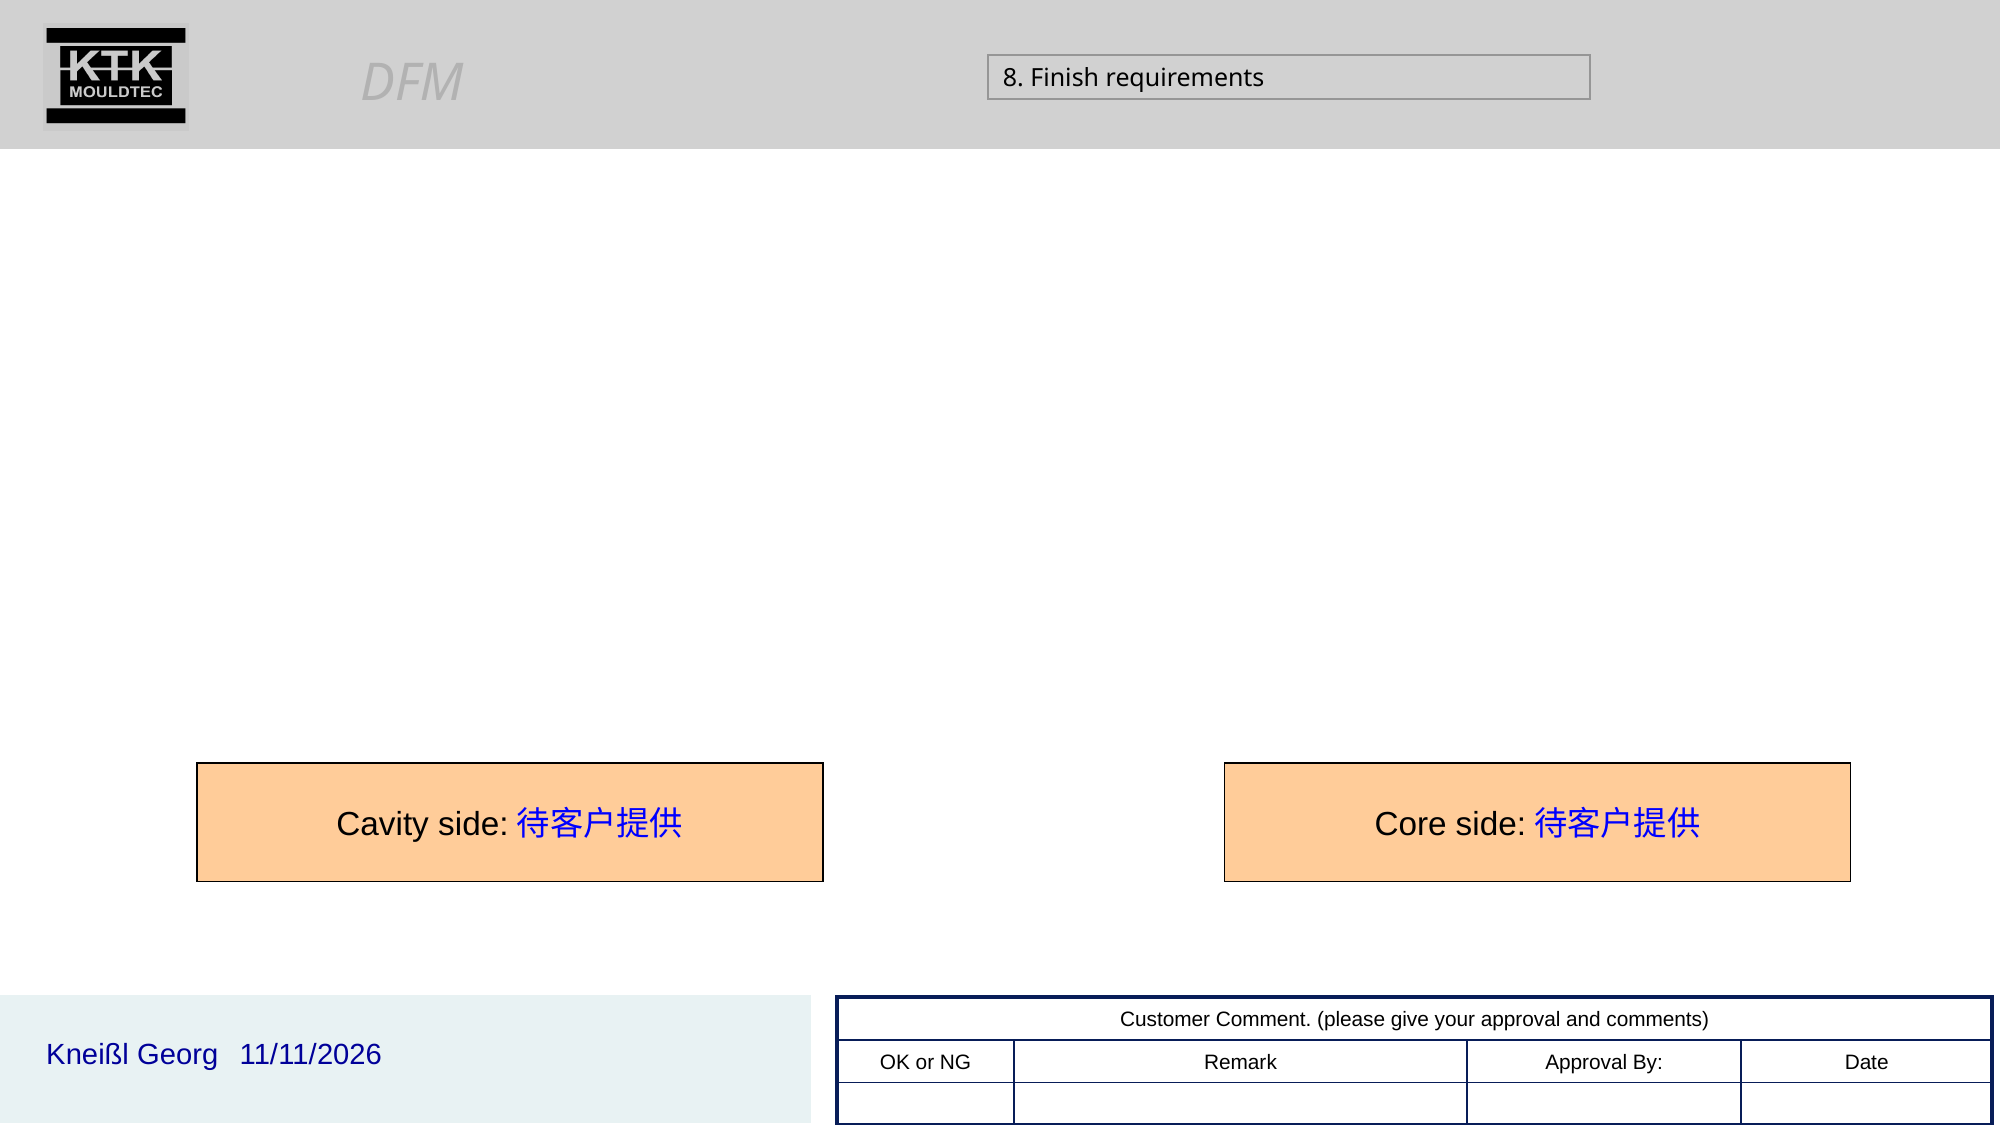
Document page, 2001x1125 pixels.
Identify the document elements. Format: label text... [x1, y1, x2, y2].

text_box 8. Finish requirements [988, 54, 1591, 100]
text_box Cavity side:待客户提供 [196, 763, 823, 882]
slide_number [188, 1027, 433, 1106]
text_box Core side:待客户提供 [1224, 763, 1851, 882]
